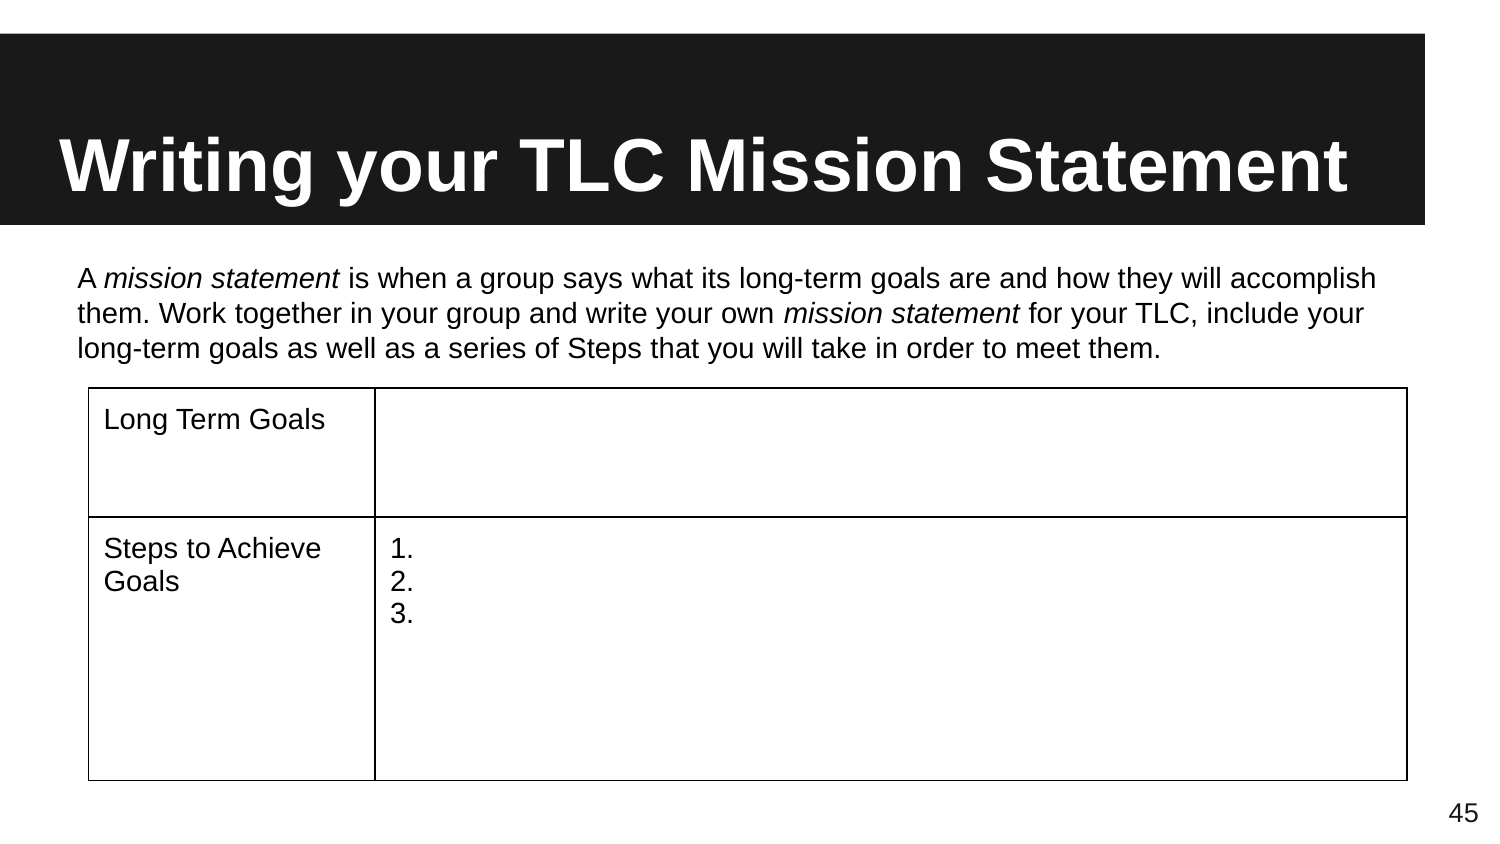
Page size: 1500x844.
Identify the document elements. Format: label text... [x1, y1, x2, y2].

slide_number 45 [1403, 779, 1494, 844]
table_cell Steps to Achieve Goals [89, 518, 374, 780]
table_header [376, 389, 1406, 516]
title Writing your TLC Mission Statement [44, 33, 1395, 221]
list A mission statement is when a group says what its long-term goals are and how they will accomplish them. Work together in your group and write your own mission statement for your TLC, include your long-term goals as well as a series of Steps that you will take in order to meet them. [62, 244, 1413, 813]
table_cell 1. 2. 3. [376, 518, 1406, 780]
table_header Long Term Goals [89, 389, 374, 516]
